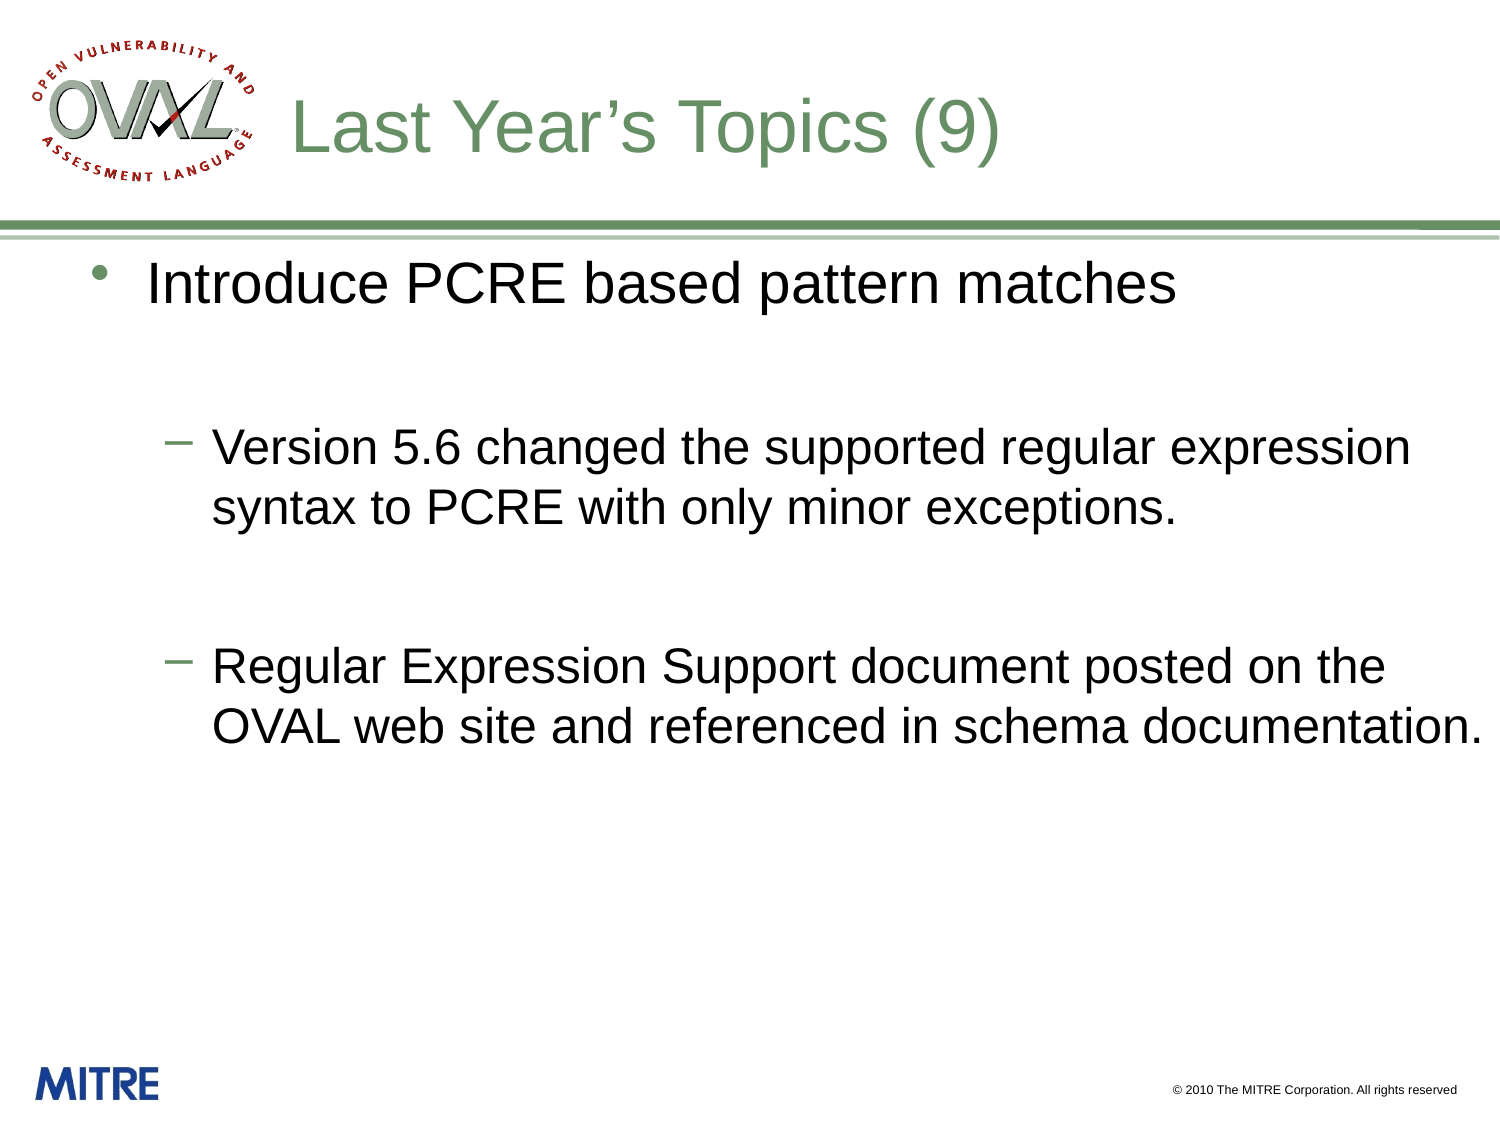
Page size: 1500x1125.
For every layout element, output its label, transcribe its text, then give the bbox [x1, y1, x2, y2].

picture [30, 1064, 163, 1106]
picture [0, 0, 313, 238]
list Introduce PCRE based pattern matches Version 5.6 changed the supported regular expression syntax to PCRE with only minor exceptions. Regular Expression Support document posted on the OVAL web site and referenced in schema documentation. [74, 237, 1500, 990]
title Last Year’s Topics (9) [274, 44, 1438, 201]
